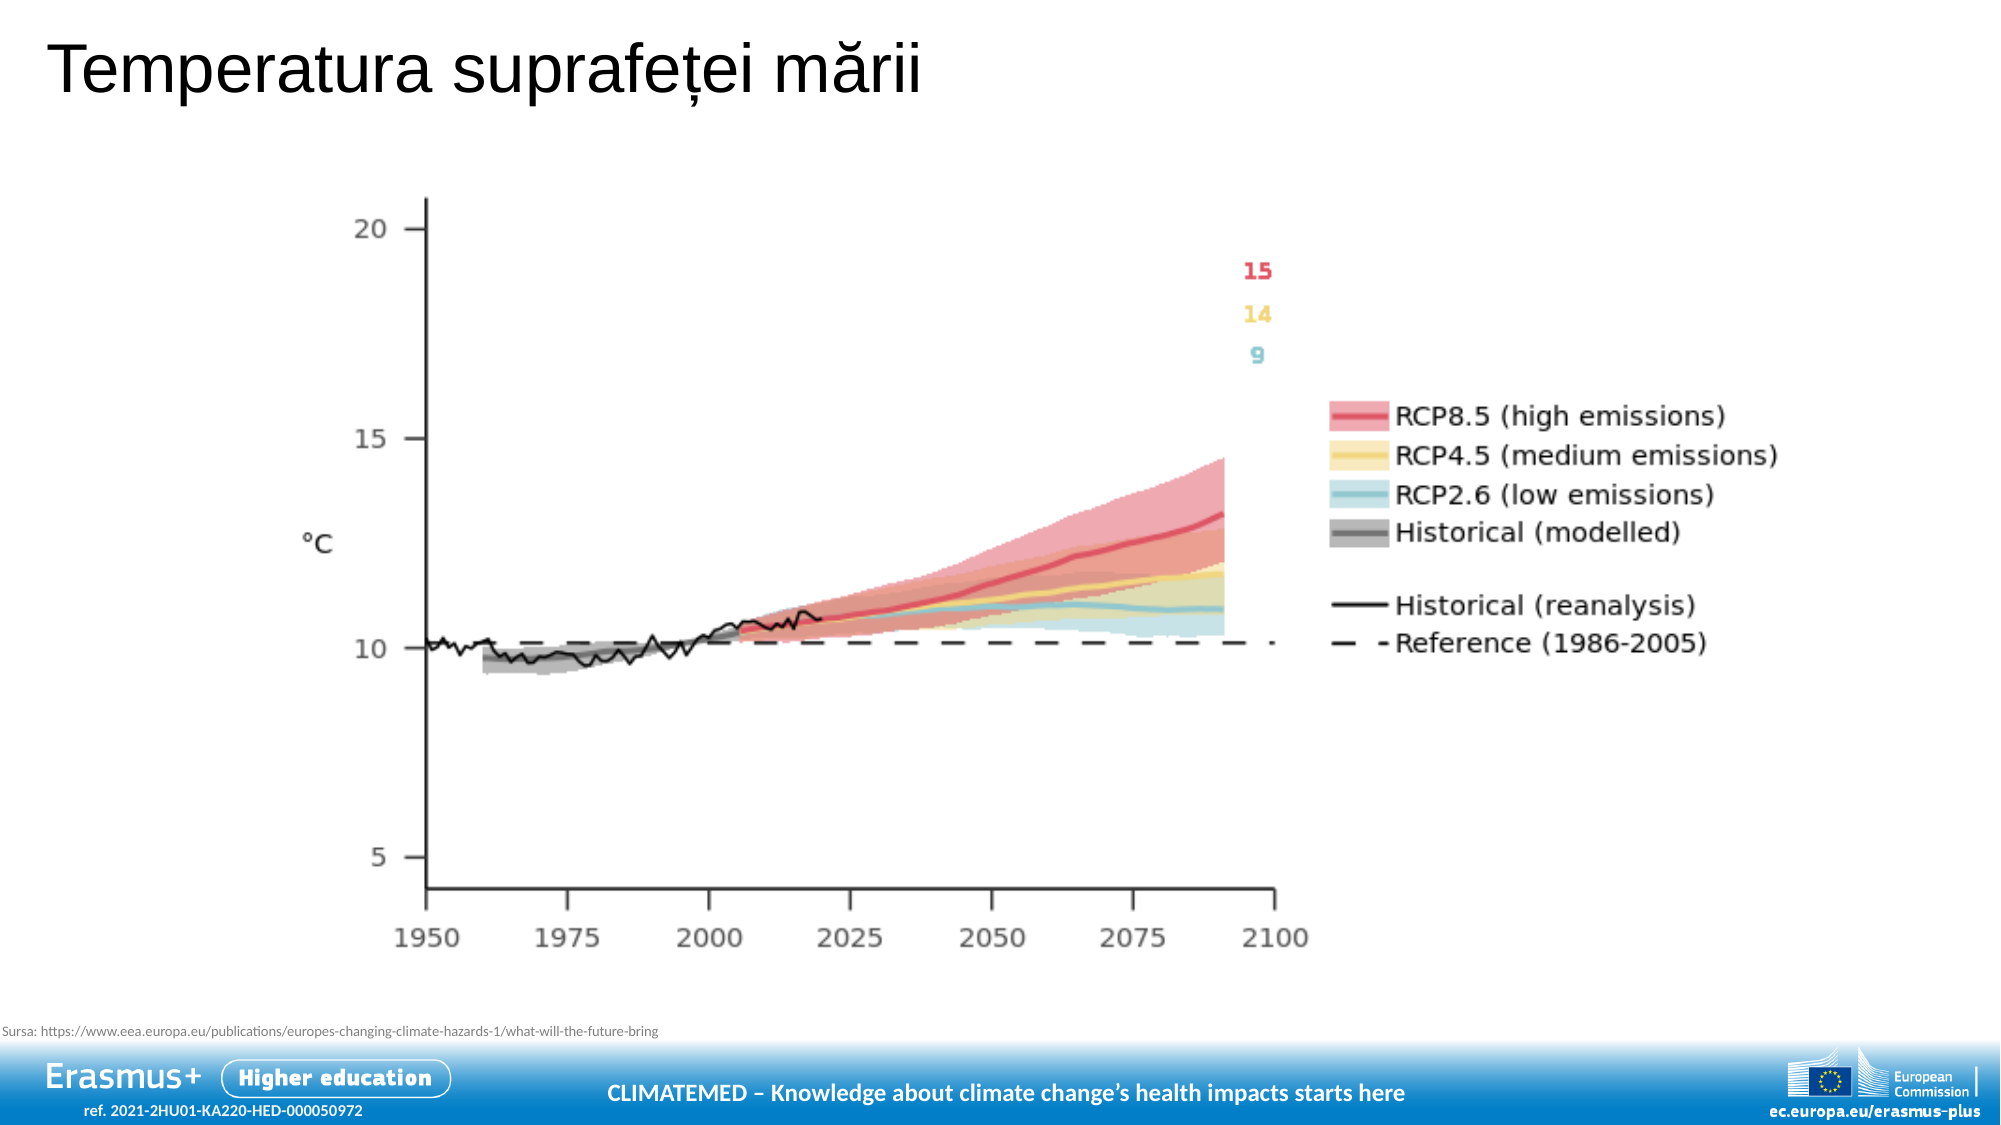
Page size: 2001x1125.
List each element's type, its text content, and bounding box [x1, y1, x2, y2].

text_box Sursa: https://www.eea.europa.eu/publications/europes-changing-climate-hazards-1/what-will-the-future-bring [0, 1014, 786, 1047]
picture [0, 154, 2000, 1125]
title Temperatura suprafeței mării [31, 25, 1984, 116]
